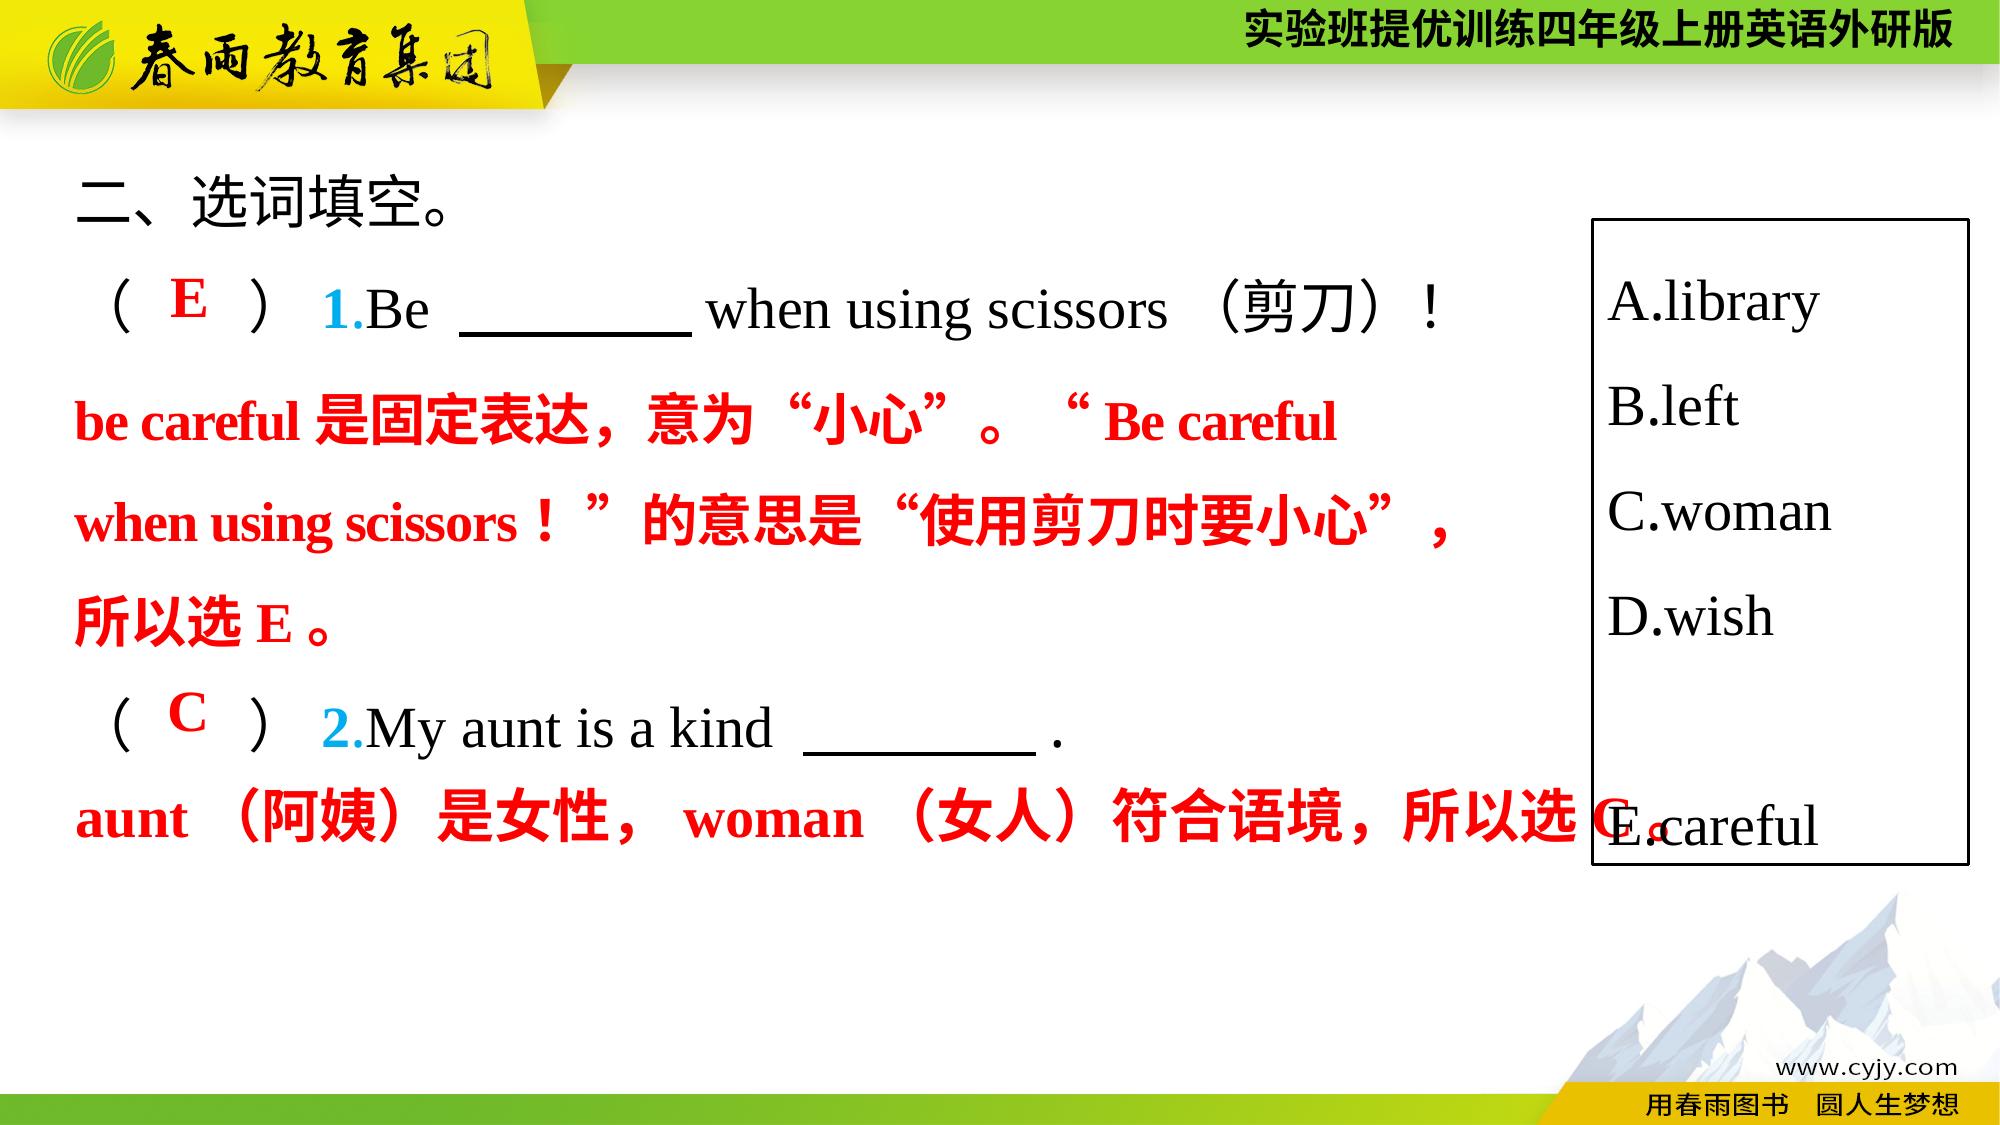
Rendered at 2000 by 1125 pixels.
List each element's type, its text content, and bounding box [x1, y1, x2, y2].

picture [0, 0, 2000, 1125]
text_box A.library B.left C.woman D.wish E.careful [1592, 219, 1969, 865]
text_box E [155, 252, 225, 337]
list 二、选词填空。 （ ）1.Be when using scissors（剪刀）！ （ ）2.My aunt is a kind . [59, 122, 1944, 342]
text_box C [152, 665, 225, 751]
text_box be careful是固定表达，意为“小心”。“Be careful when using scissors！”的意思是“使用剪刀时要小心”， 所以选E。 [59, 342, 1592, 662]
text_box aunt（阿姨）是女性，woman（女人）符合语境，所以选C。 [60, 736, 1592, 857]
list 二、选词填空。 （ ）1.Be when using scissors（剪刀）！ （ ）2.My aunt is a kind . [59, 662, 1592, 774]
